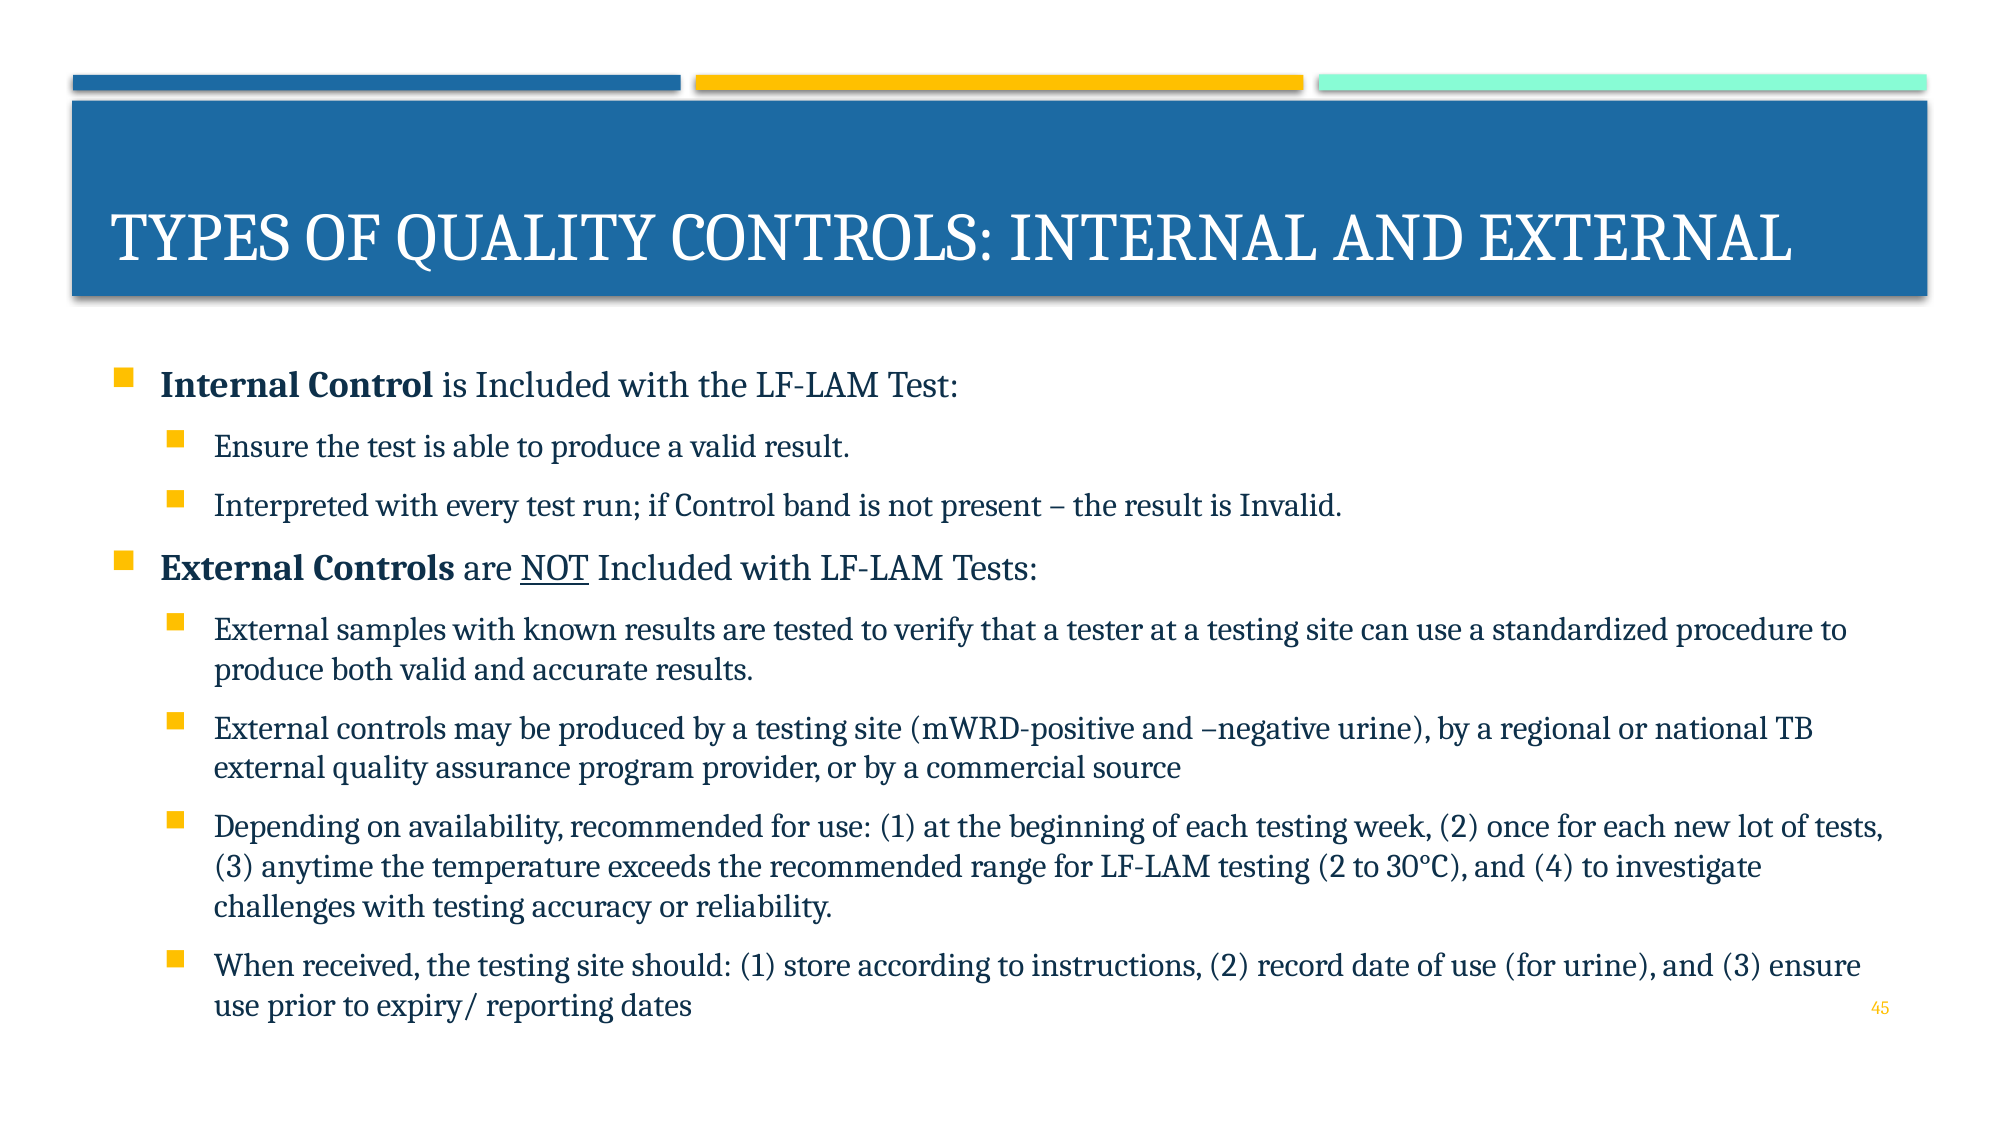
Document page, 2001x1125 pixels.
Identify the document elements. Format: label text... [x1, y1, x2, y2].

slide_number 45 [1732, 977, 1905, 1037]
title Types of Quality Controls: internal and external [95, 115, 1905, 282]
list Internal Control is Included with the LF-LAM Test: Ensure the test is able to produce a valid result. Interpreted with every test run; if Control band is not present – the result is Invalid. External Controls are NOT Included with LF-LAM Tests: External samples with known results are tested to verify that a tester at a testing site can use a standardized procedure to produce both valid and accurate results. External controls may be produced by a testing site (mWRD-positive and –negative urine), by a regional or national TB external quality assurance program provider, or by a commercial source Depending on availability, recommended for use: (1) at the beginning of each testing week, (2) once for each new lot of tests, (3) anytime the temperature exceeds the recommended range for LF-LAM testing (2 to 30°C), and (4) to investigate challenges with testing accuracy or reliability. When received, the testing site should: (1) store according to instructions, (2) record date of use (for urine), and (3) ensure use prior to expiry/ reporting dates [95, 315, 1905, 1068]
